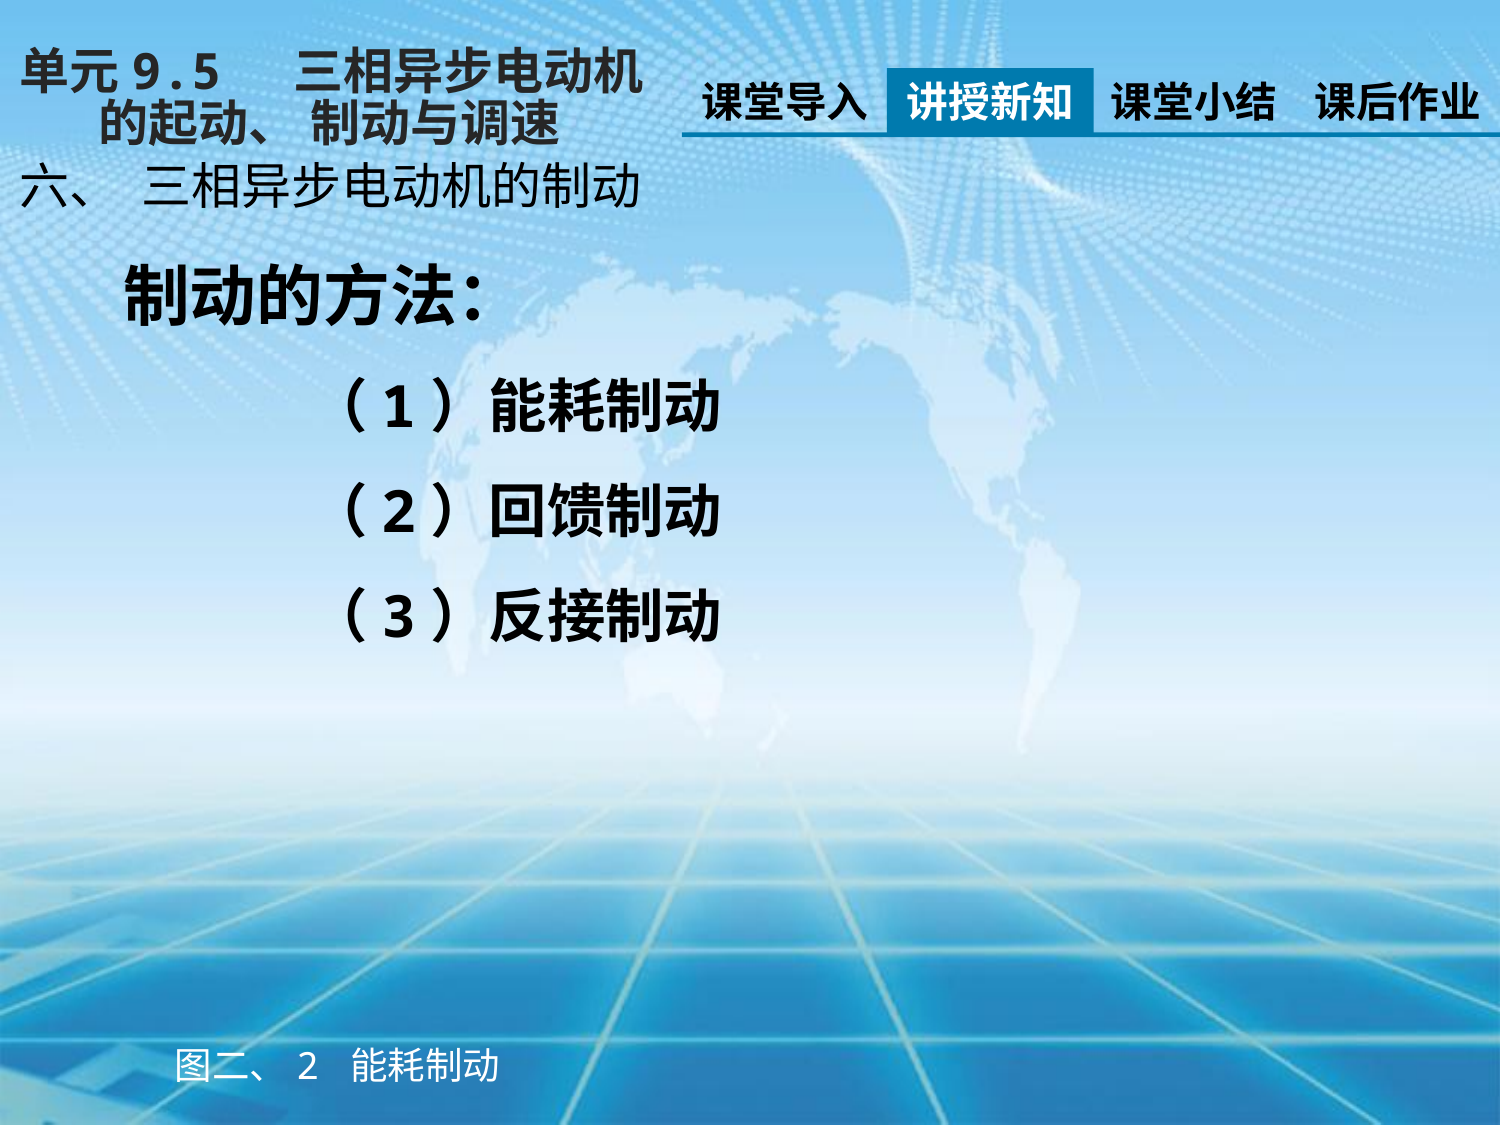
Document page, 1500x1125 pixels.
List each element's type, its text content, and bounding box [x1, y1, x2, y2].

text_box 图二、2 能耗制动 [159, 1034, 524, 1094]
text_box 六、 三相异步电动机的制动 [4, 160, 1355, 225]
text_box 制动的方法： （1）能耗制动 （2）回馈制动 （3）反接制动 [108, 225, 986, 727]
picture [0, 0, 1500, 1125]
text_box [4, 39, 1500, 160]
